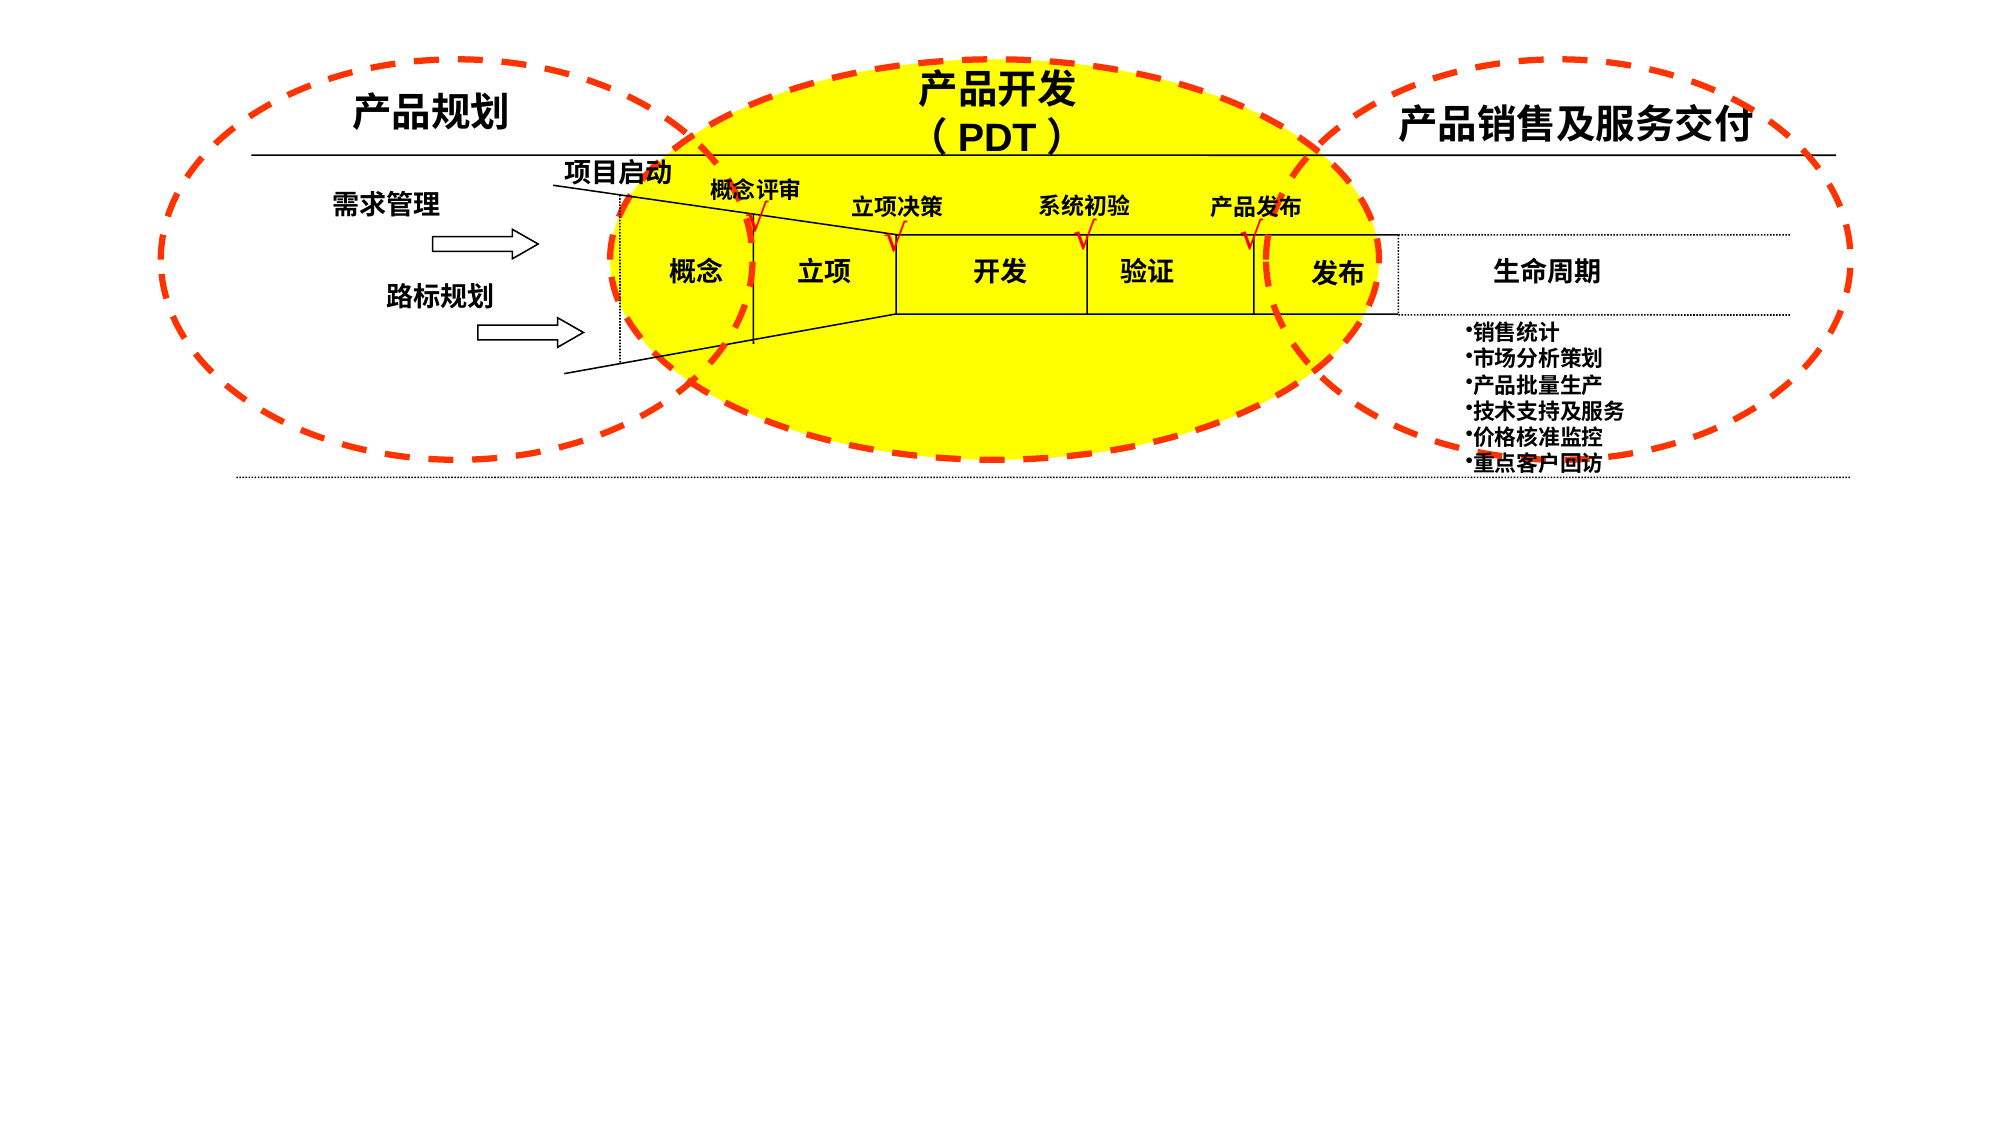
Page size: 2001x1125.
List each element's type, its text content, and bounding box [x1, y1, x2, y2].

text_box [160, 59, 710, 460]
text_box [1101, 67, 1314, 155]
text_box [911, 59, 1078, 64]
text_box 产品开发（PDT） [894, 64, 1101, 155]
text_box 销售统计 市场分析策划 产品批量生产 技术支持及服务 价格核准监控 重点客户回访 [1465, 318, 1722, 477]
text_box [691, 374, 1311, 460]
text_box 产品销售及服务交付 [1735, 99, 1769, 120]
text_box [1309, 59, 1851, 450]
text_box [691, 66, 894, 155]
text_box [553, 155, 1399, 374]
